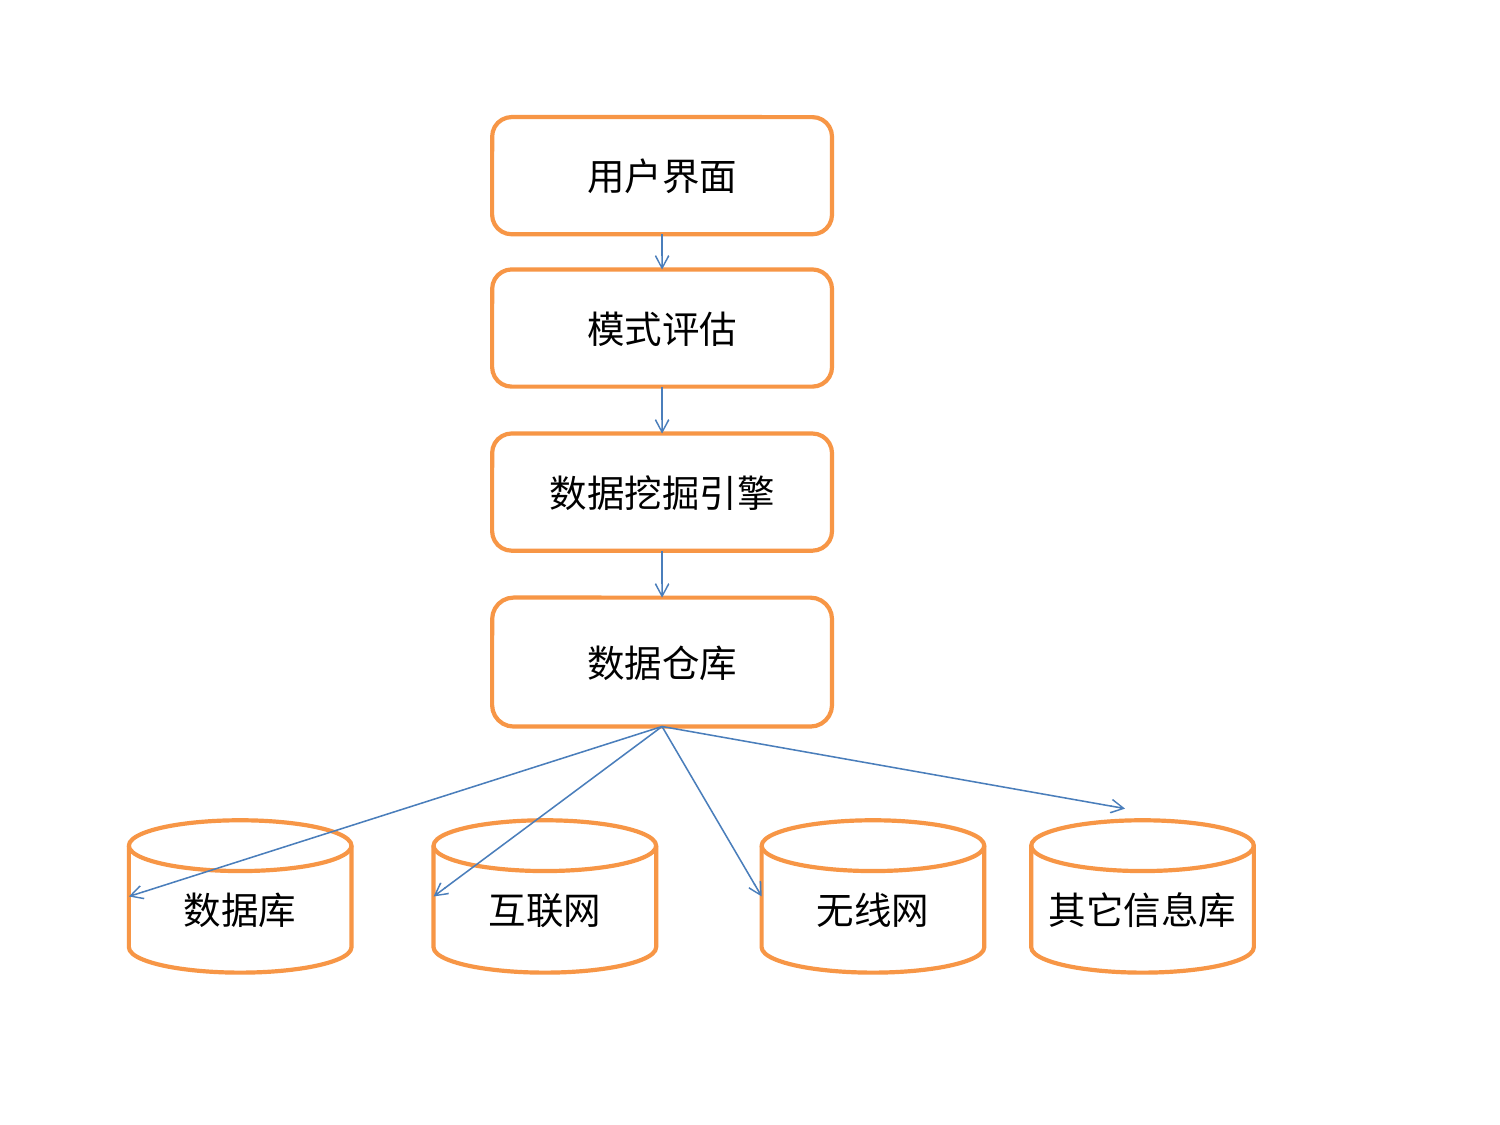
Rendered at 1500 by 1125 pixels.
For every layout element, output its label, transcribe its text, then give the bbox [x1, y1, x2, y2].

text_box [403, 562, 499, 985]
text_box 数据仓库 [504, 595, 835, 729]
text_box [556, 714, 651, 833]
text_box 数据库 [126, 818, 354, 975]
text_box 用户界面 [490, 114, 835, 237]
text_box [720, 667, 815, 880]
text_box 互联网 [504, 818, 659, 975]
text_box 无线网 [759, 818, 847, 975]
text_box 模式评估 [490, 267, 835, 389]
text_box 无线网 [939, 823, 987, 970]
text_box 数据挖掘引擎 [490, 431, 835, 553]
text_box 其它信息库 [1029, 818, 1256, 975]
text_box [852, 535, 935, 1000]
